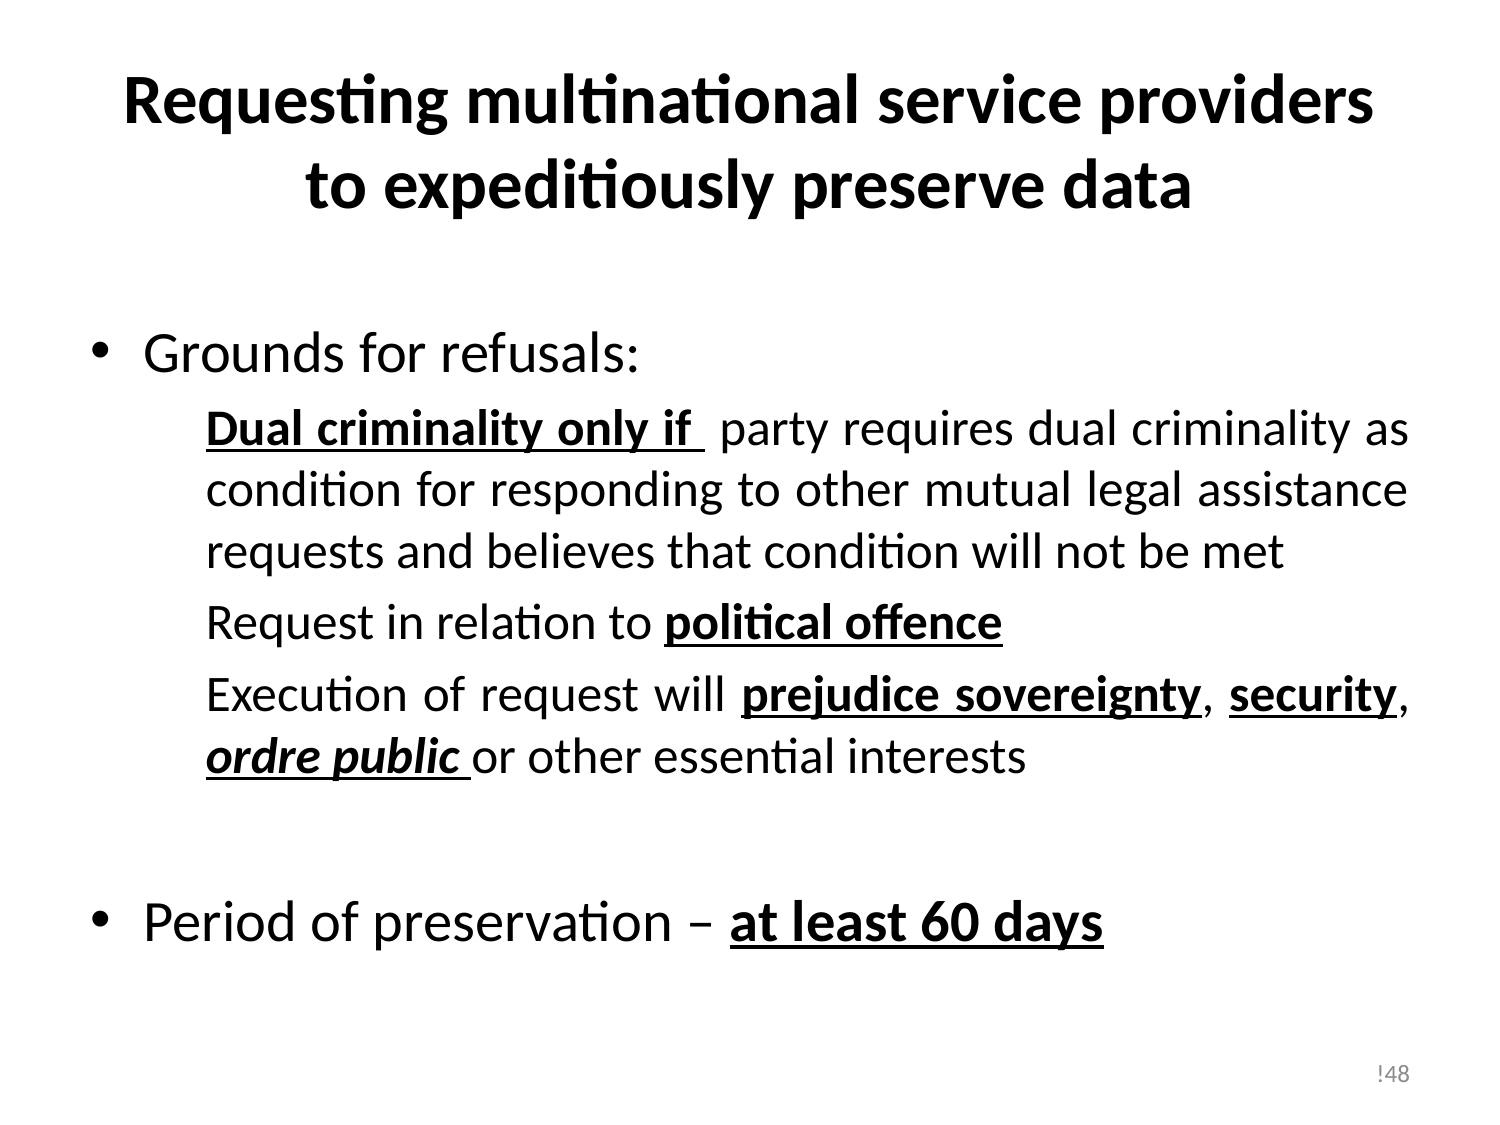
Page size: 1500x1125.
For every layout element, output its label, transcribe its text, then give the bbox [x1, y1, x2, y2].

slide_number !48 [1074, 1042, 1425, 1103]
list Grounds for refusals: Dual criminality only if party requires dual criminality as condition for responding to other mutual legal assistance requests and believes that condition will not be met Request in relation to political offence Execution of request will prejudice sovereignty, security, ordre public or other essential interests Period of preservation – at least 60 days [75, 306, 1425, 1005]
title Requesting multinational service providers to expeditiously preserve data [75, 45, 1425, 233]
